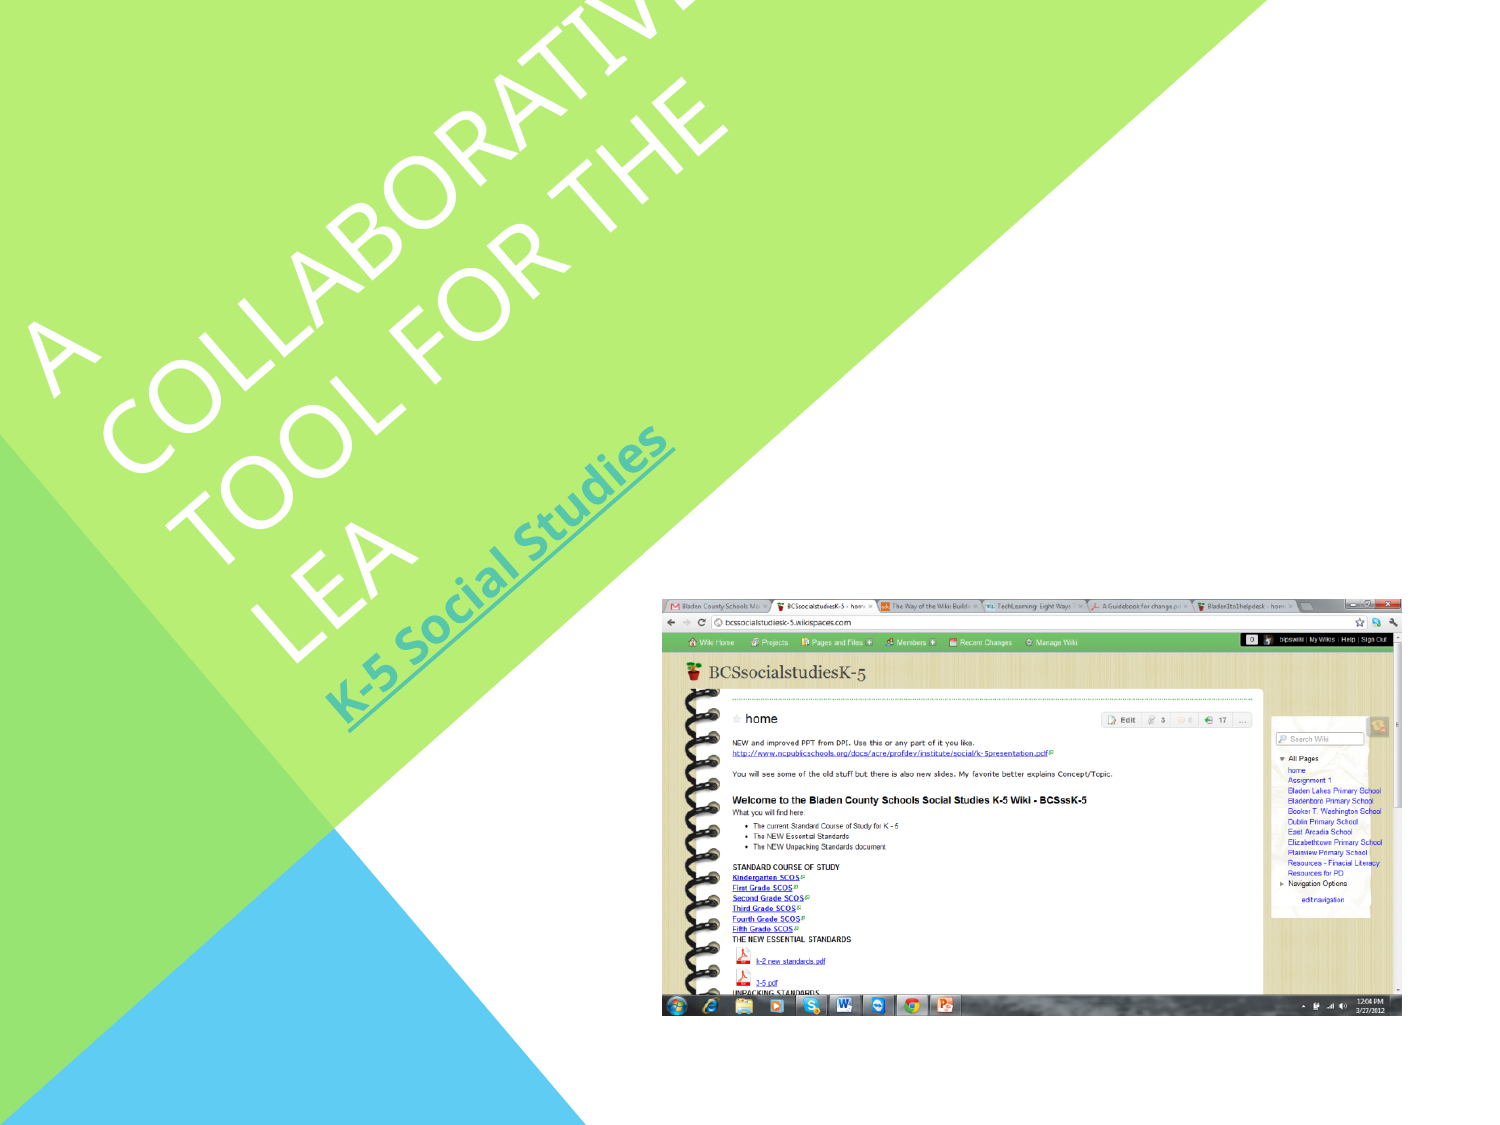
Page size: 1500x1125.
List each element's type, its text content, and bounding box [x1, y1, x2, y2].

title A Collaborative tool for the LEA [174, 0, 938, 696]
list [662, 599, 1402, 1016]
list K-5 Social Studies [295, 70, 1081, 772]
